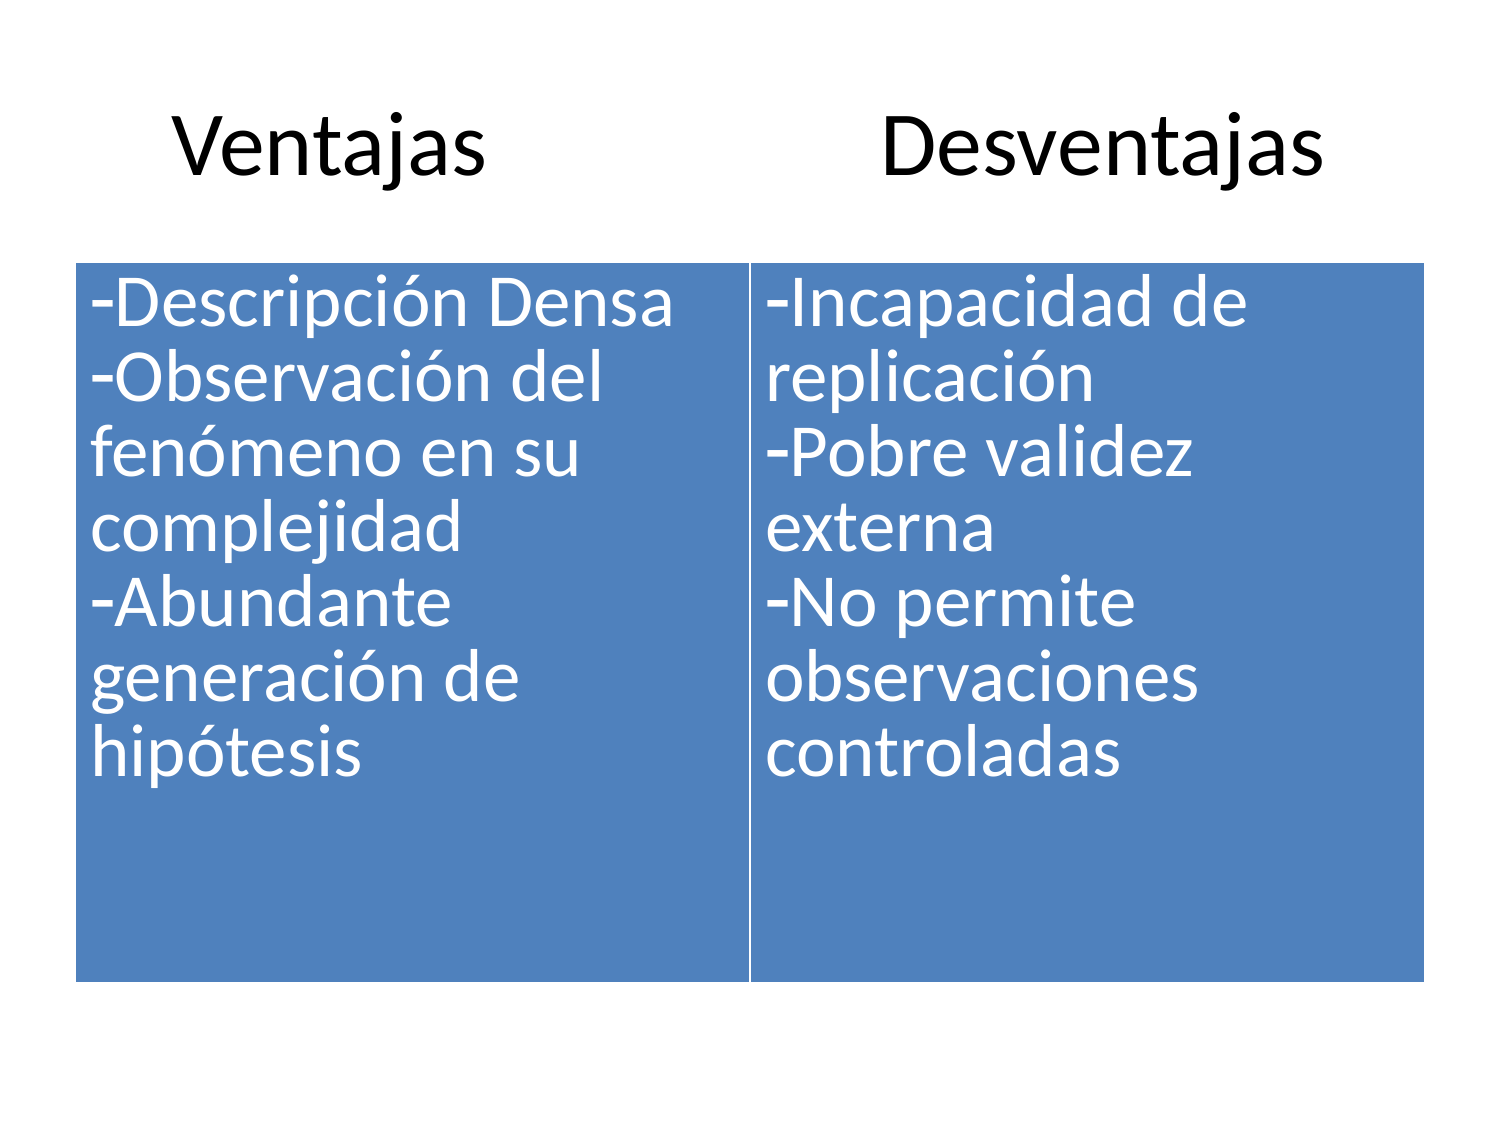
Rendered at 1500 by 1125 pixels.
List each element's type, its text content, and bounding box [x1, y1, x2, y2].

table_header Incapacidad de replicación Pobre validez externa No permite observaciones controladas [751, 263, 1424, 982]
title Ventajas Desventajas [75, 45, 1425, 233]
table_header Descripción Densa Observación del fenómeno en su complejidad Abundante generación de hipótesis [76, 263, 749, 982]
